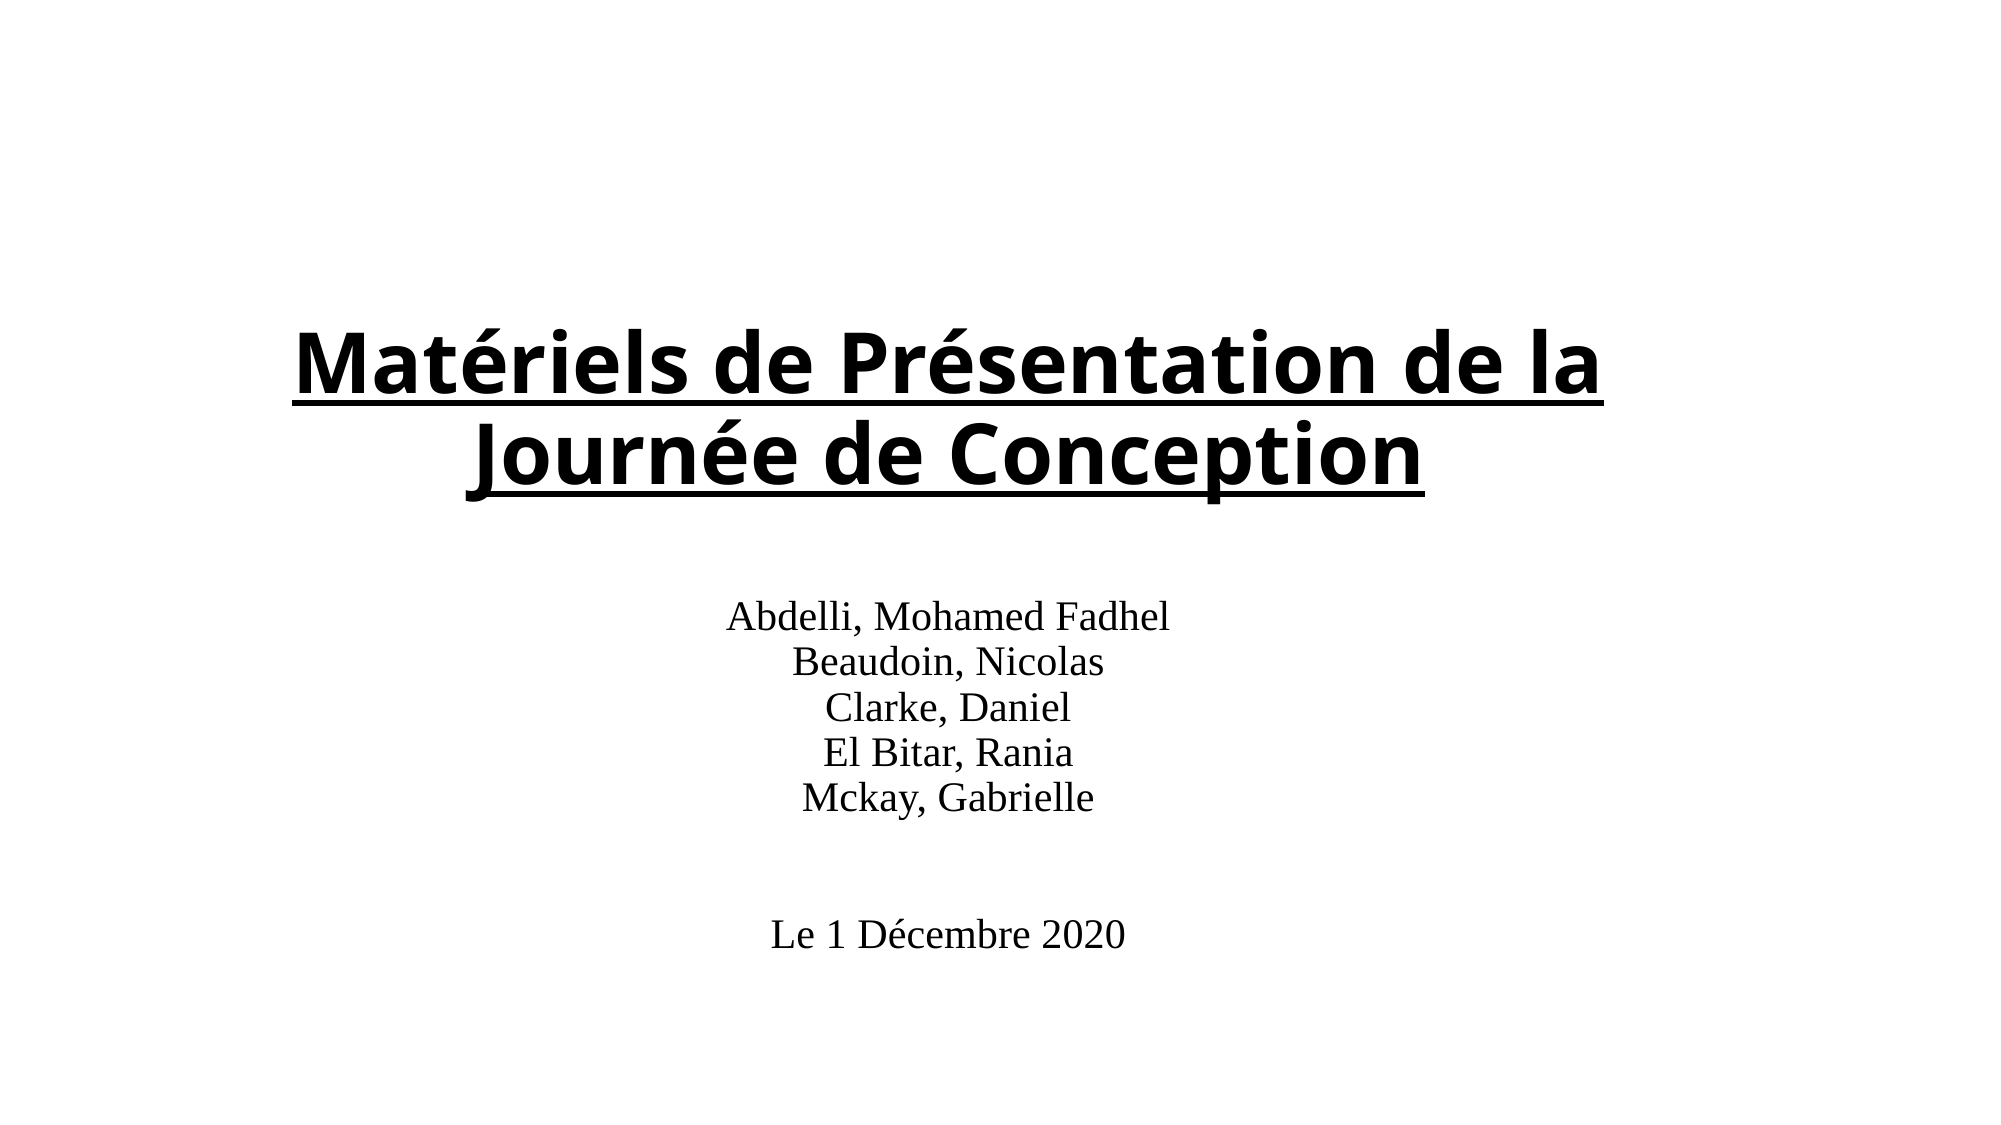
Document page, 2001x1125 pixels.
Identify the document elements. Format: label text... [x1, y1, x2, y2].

title Matériels de Présentation de la Journée de Conception Abdelli, Mohamed Fadhel Beaudoin, Nicolas Clarke, Daniel El Bitar, Rania Mckay, Gabrielle Le 1 Décembre 2020 [198, 309, 1699, 1125]
